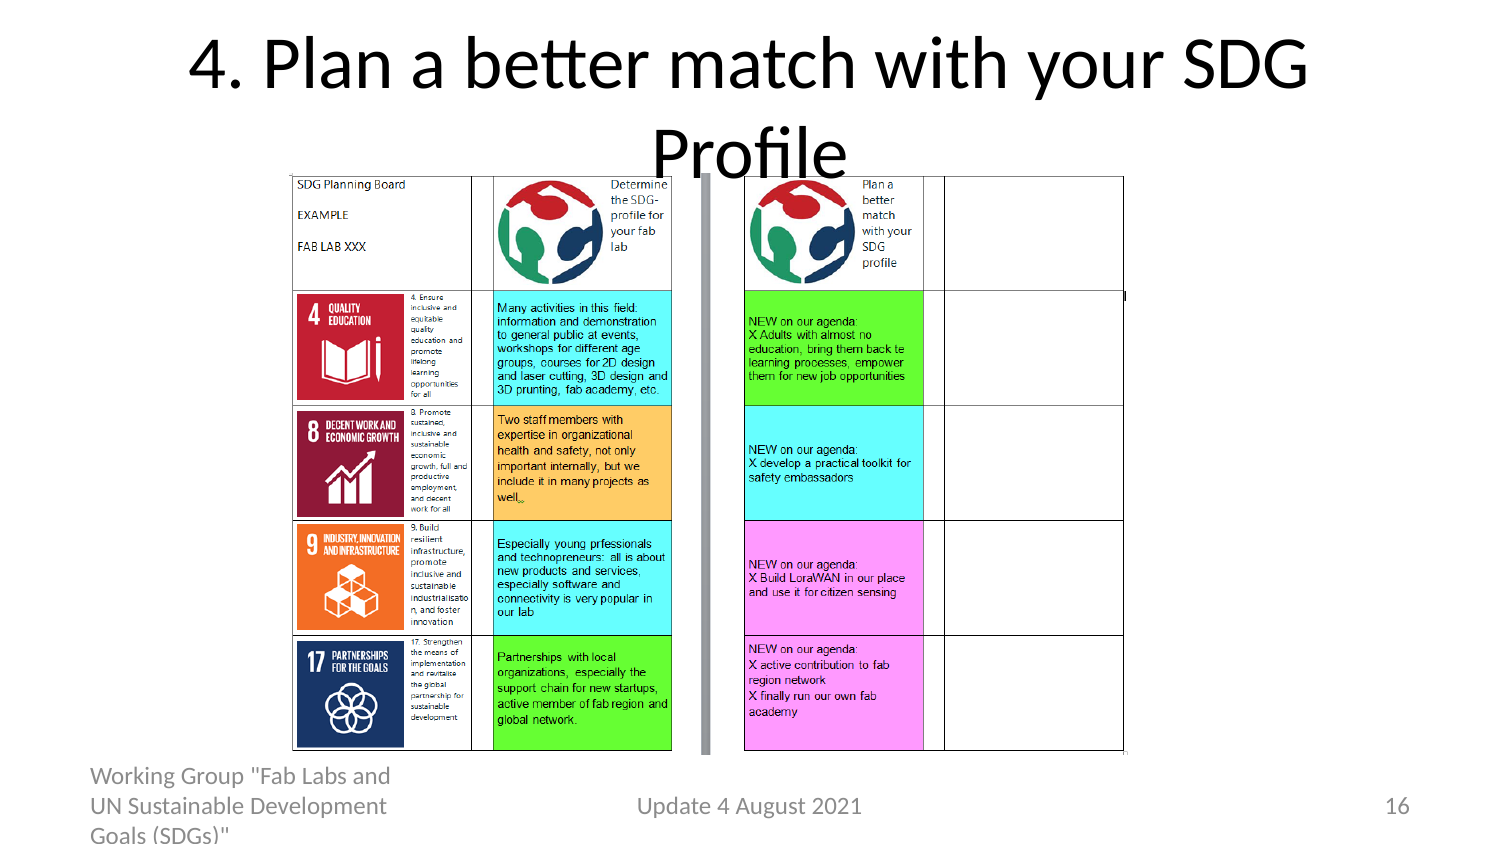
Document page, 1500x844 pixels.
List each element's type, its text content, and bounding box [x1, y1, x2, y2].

title 4. Plan a better match with your SDG Profile [75, 33, 1425, 175]
slide_number Working Group "Fab Labs and UN Sustainable Development Goals (SDGs)" [75, 782, 425, 827]
slide_number 16 [1074, 782, 1425, 827]
picture [289, 173, 1129, 756]
footer Update 4 August 2021 [512, 782, 988, 827]
